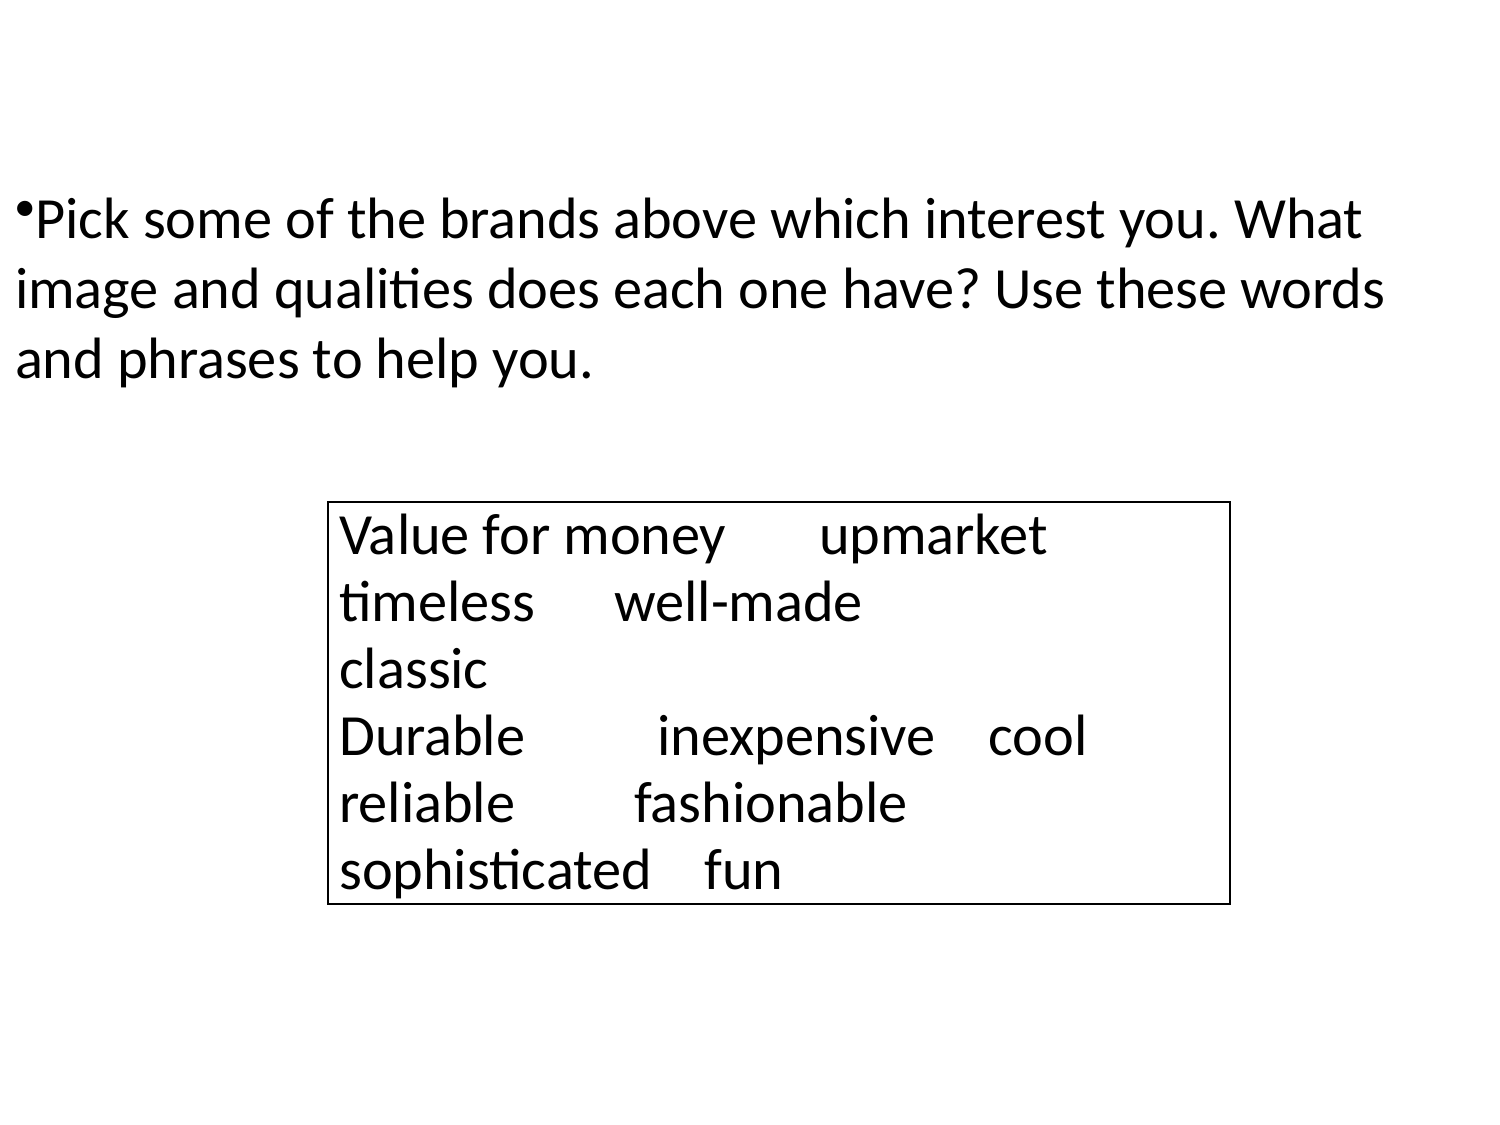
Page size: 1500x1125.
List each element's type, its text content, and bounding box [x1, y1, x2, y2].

text_box Pick some of the brands above which interest you. What image and qualities does each one have? Use these words and phrases to help you. [0, 172, 1500, 398]
table_header Value for money upmarket timeless well-made classic Durable inexpensive cool reliable fashionable sophisticated fun [329, 503, 1229, 903]
